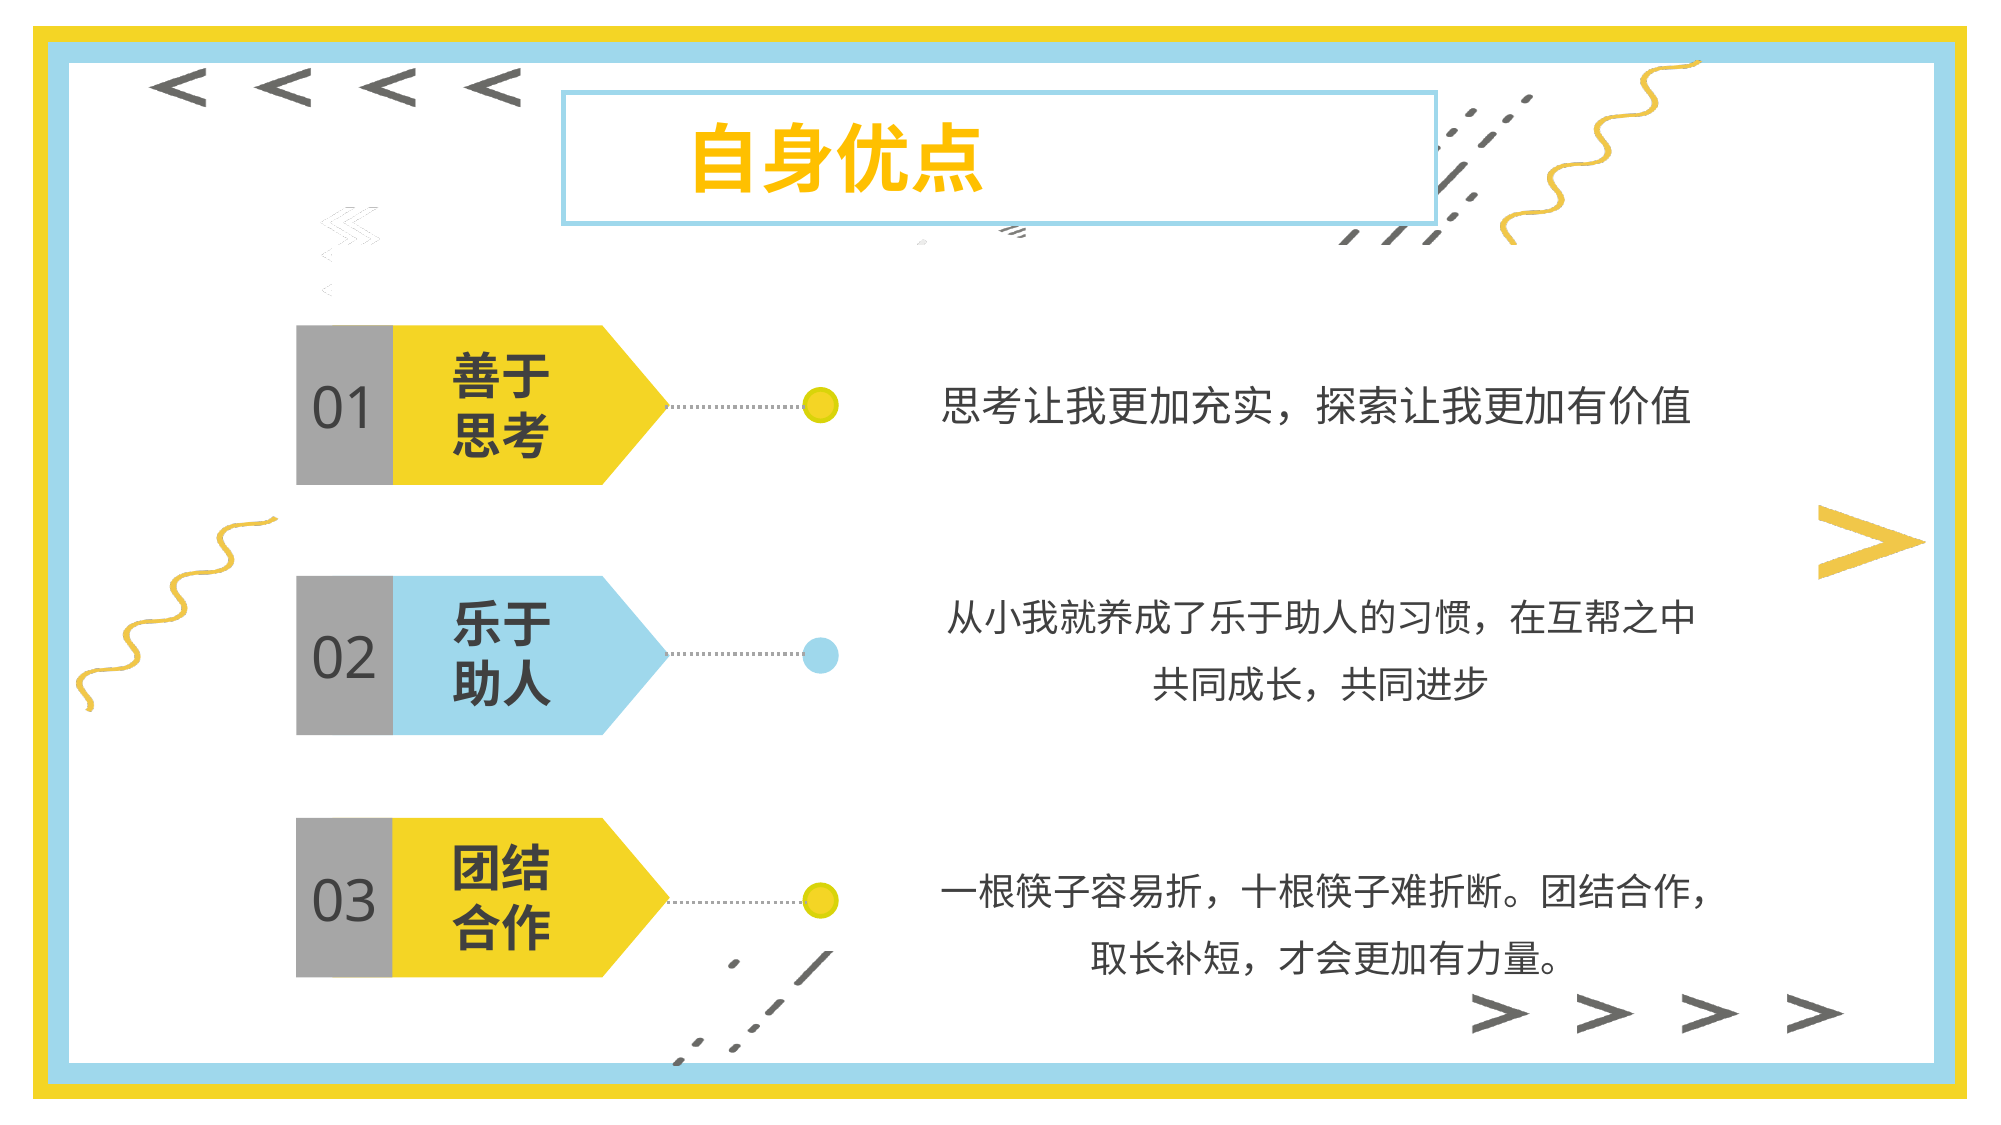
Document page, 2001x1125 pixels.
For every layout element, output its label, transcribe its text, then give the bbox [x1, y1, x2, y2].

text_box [296, 817, 837, 978]
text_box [296, 325, 837, 485]
text_box 一根筷子容易折，十根筷子难折断。团结合作，取长补短，才会更加有力量。 [922, 837, 1747, 988]
text_box 思考让我更加充实，探索让我更加有价值 [925, 372, 1707, 438]
text_box 从小我就养成了乐于助人的习惯，在互帮之中共同成长，共同进步 [922, 563, 1722, 714]
picture [78, 61, 1926, 1066]
text_box 自身优点 [671, 103, 1329, 209]
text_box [296, 575, 837, 736]
